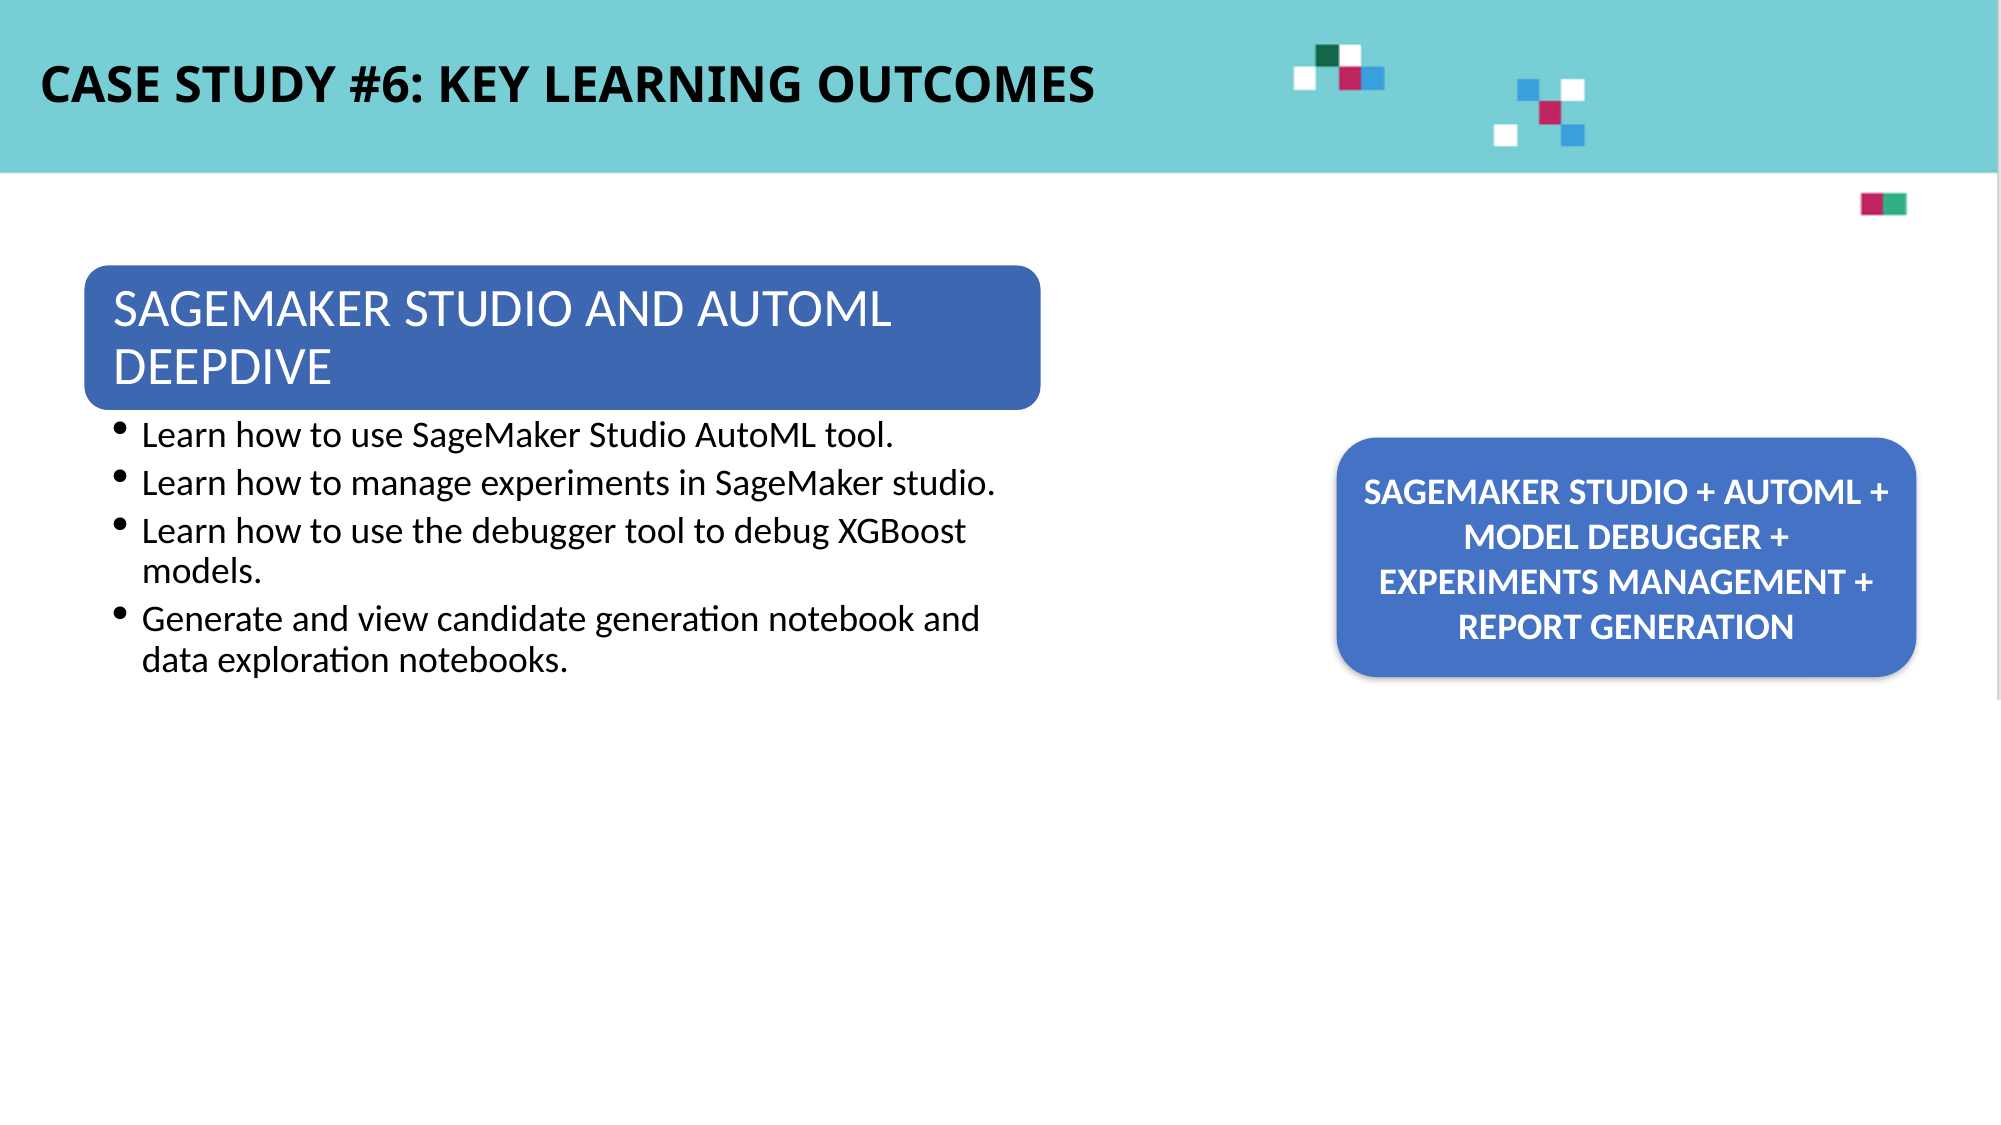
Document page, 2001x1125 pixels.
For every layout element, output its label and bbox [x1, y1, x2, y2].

picture [0, 0, 2001, 700]
text_box [83, 116, 1042, 1005]
